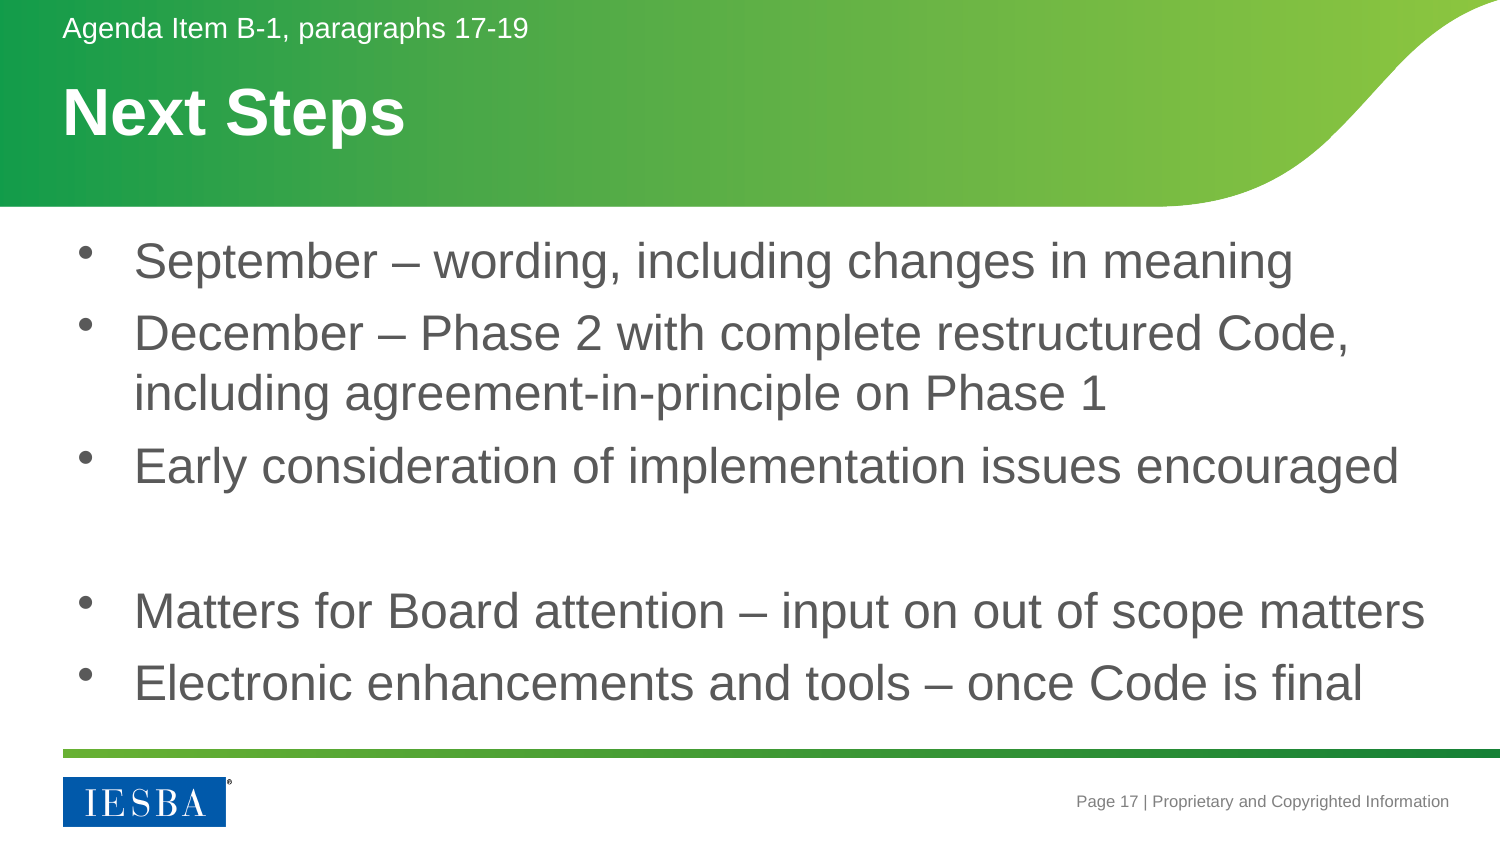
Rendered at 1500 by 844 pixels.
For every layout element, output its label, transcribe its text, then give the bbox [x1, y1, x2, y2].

subtitle Agenda Item B-1, paragraphs 17-19 [62, 9, 563, 35]
list September – wording, including changes in meaning December – Phase 2 with complete restructured Code, including agreement-in-principle on Phase 1 Early consideration of implementation issues encouraged Matters for Board attention – input on out of scope matters Electronic enhancements and tools – once Code is final [62, 220, 1450, 724]
title Next Steps [62, 75, 1300, 142]
picture [63, 777, 232, 827]
picture [0, 0, 1500, 207]
